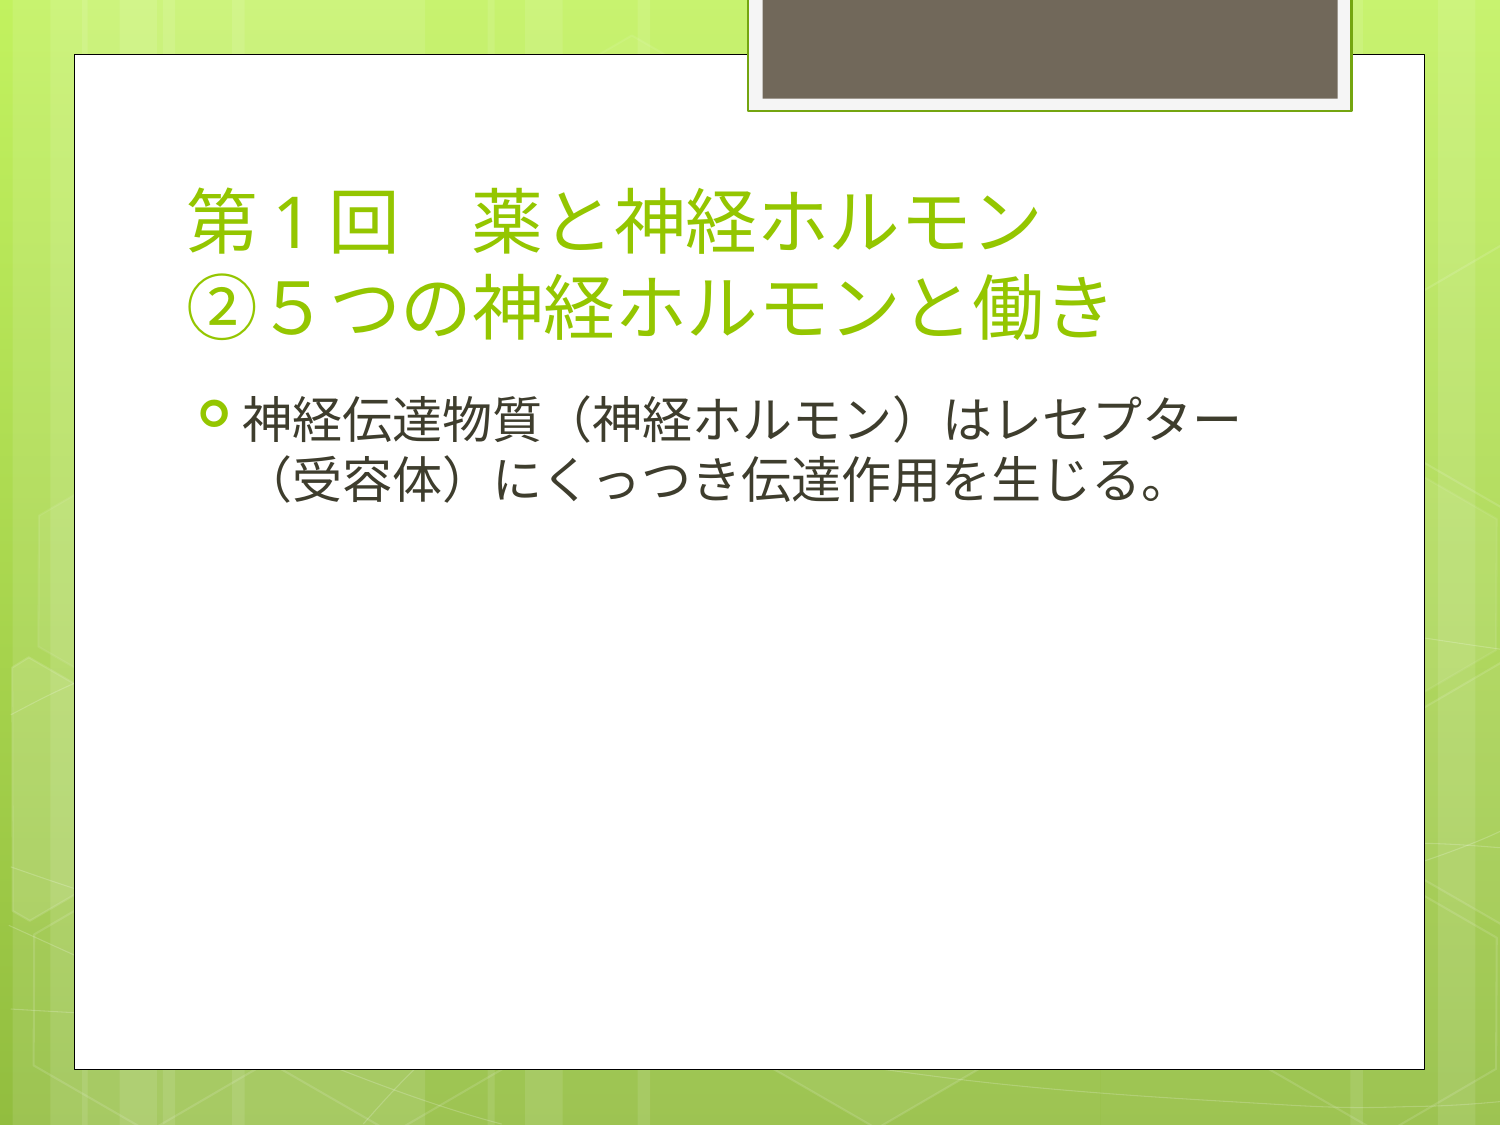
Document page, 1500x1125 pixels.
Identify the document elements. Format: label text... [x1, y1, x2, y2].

list 神経伝達物質（神経ホルモン）はレセプター（受容体）にくっつき伝達作用を生じる。 [171, 381, 1283, 957]
title 第1回 薬と神経ホルモン ②５つの神経ホルモンと働き [171, 168, 1324, 357]
